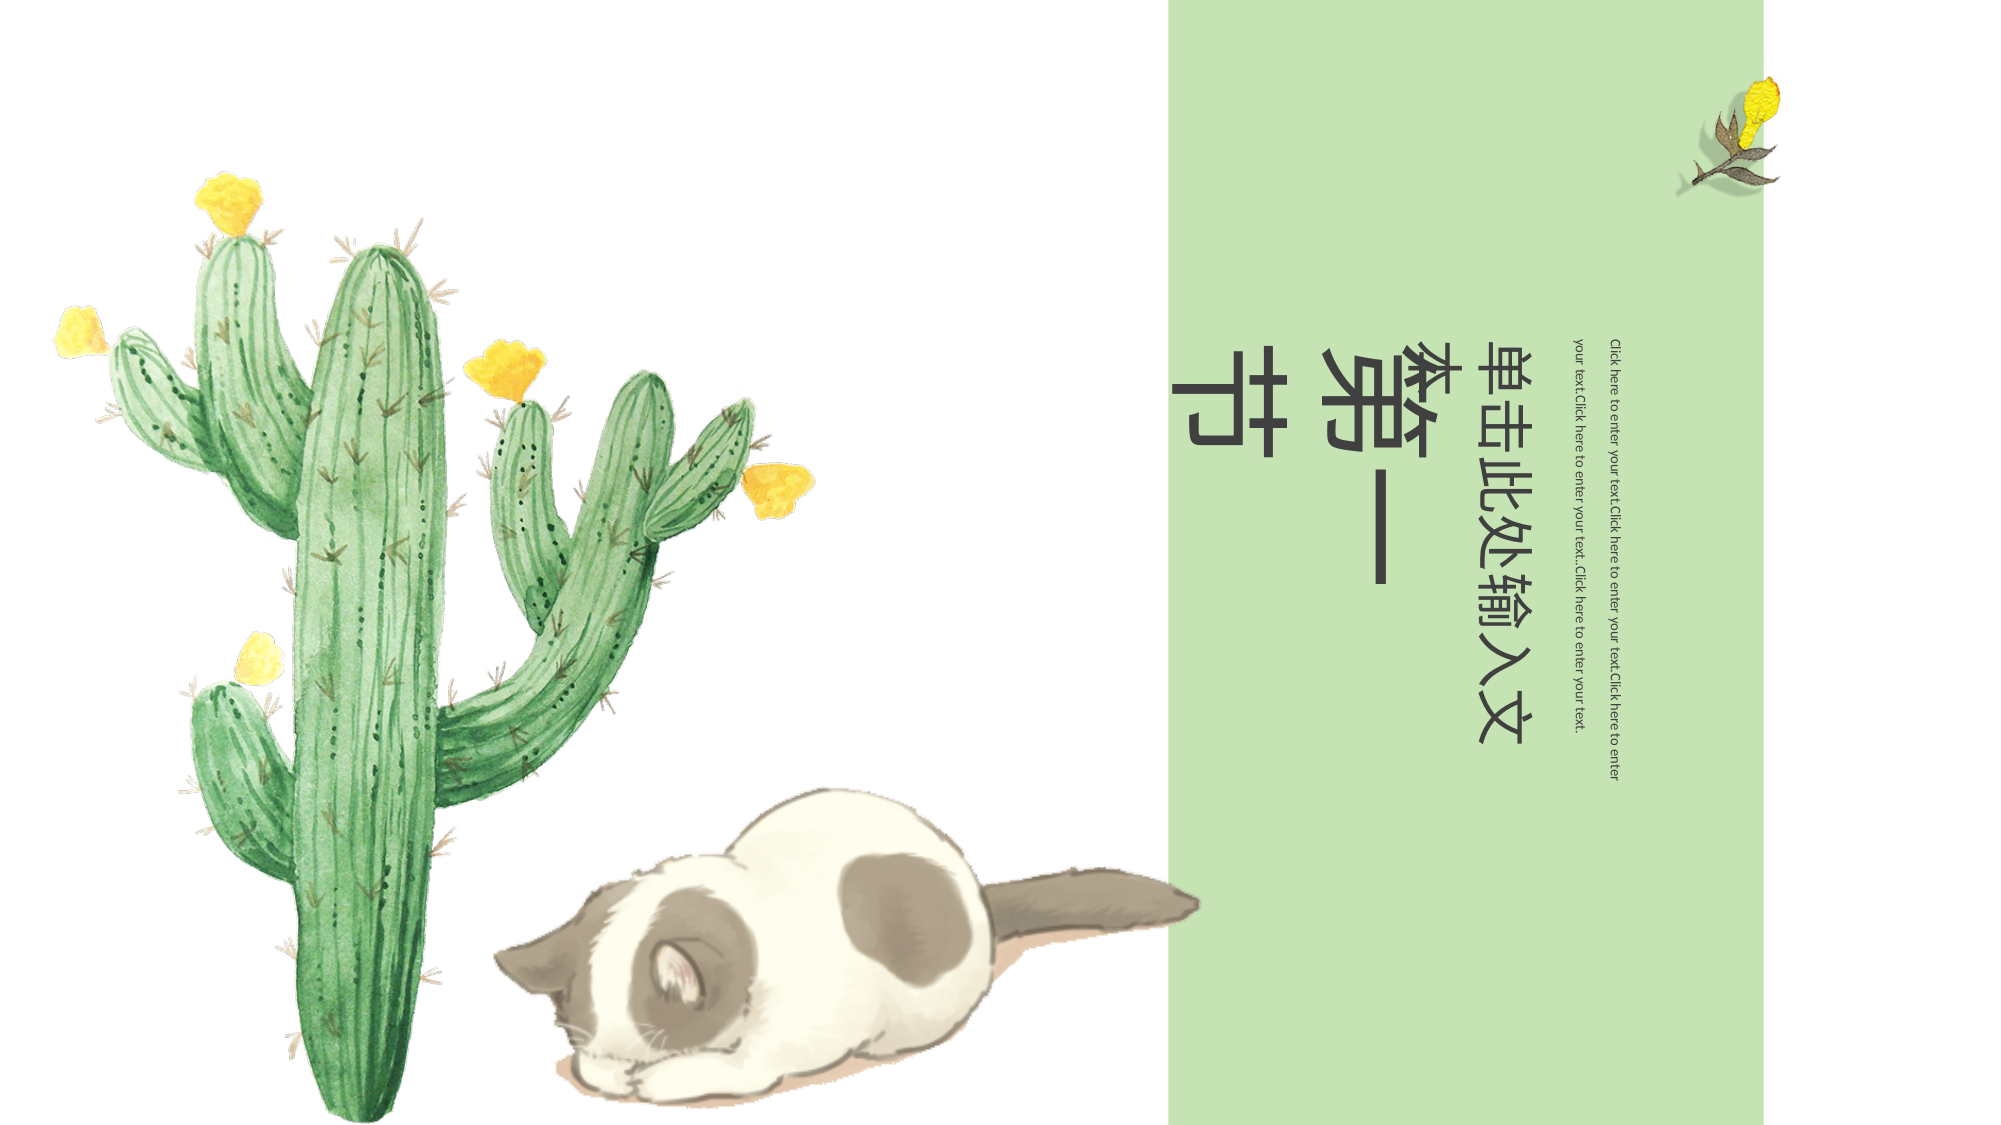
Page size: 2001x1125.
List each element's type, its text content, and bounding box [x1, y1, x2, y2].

text_box 第一节 [1283, 324, 1466, 716]
text_box 单击此处输入文本 [1448, 324, 1549, 809]
text_box [1167, 0, 1765, 1125]
picture [0, 89, 1207, 1125]
picture [1631, 31, 1843, 254]
text_box Click here to enter your text.Click here to enter your text.Click here to enter your text.Click here to enter your text..Click here to enter your text. [1549, 324, 1651, 809]
